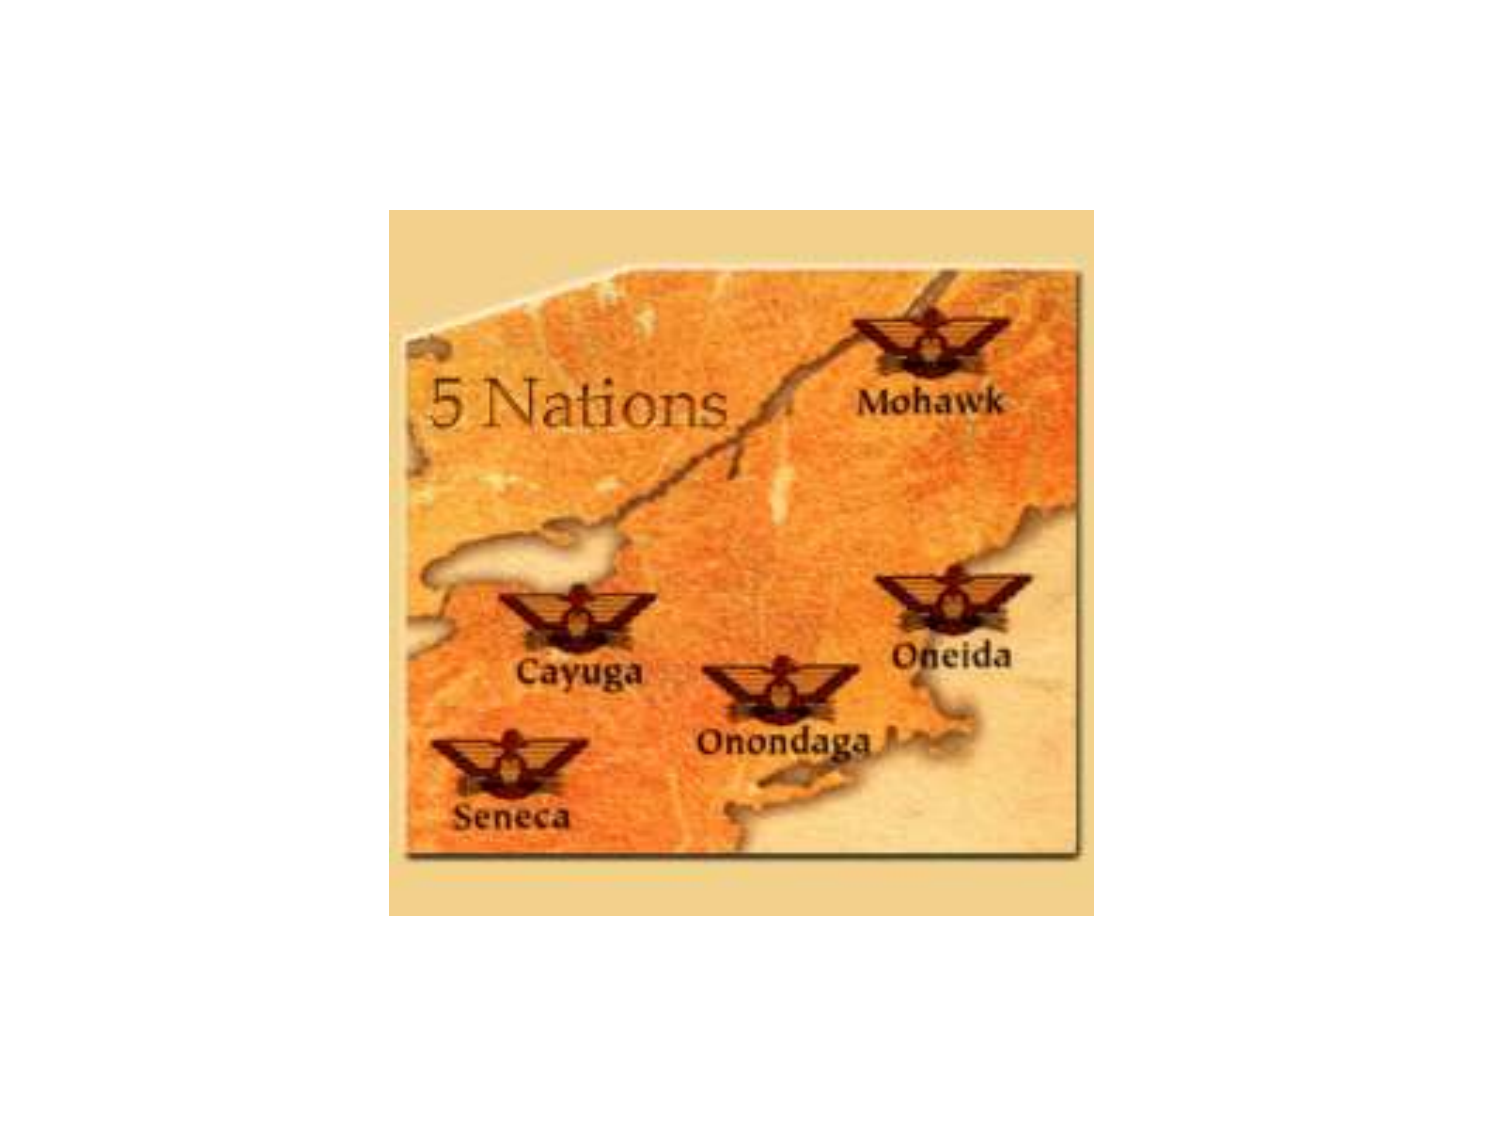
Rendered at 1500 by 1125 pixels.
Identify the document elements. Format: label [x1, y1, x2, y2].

picture [389, 210, 1095, 916]
